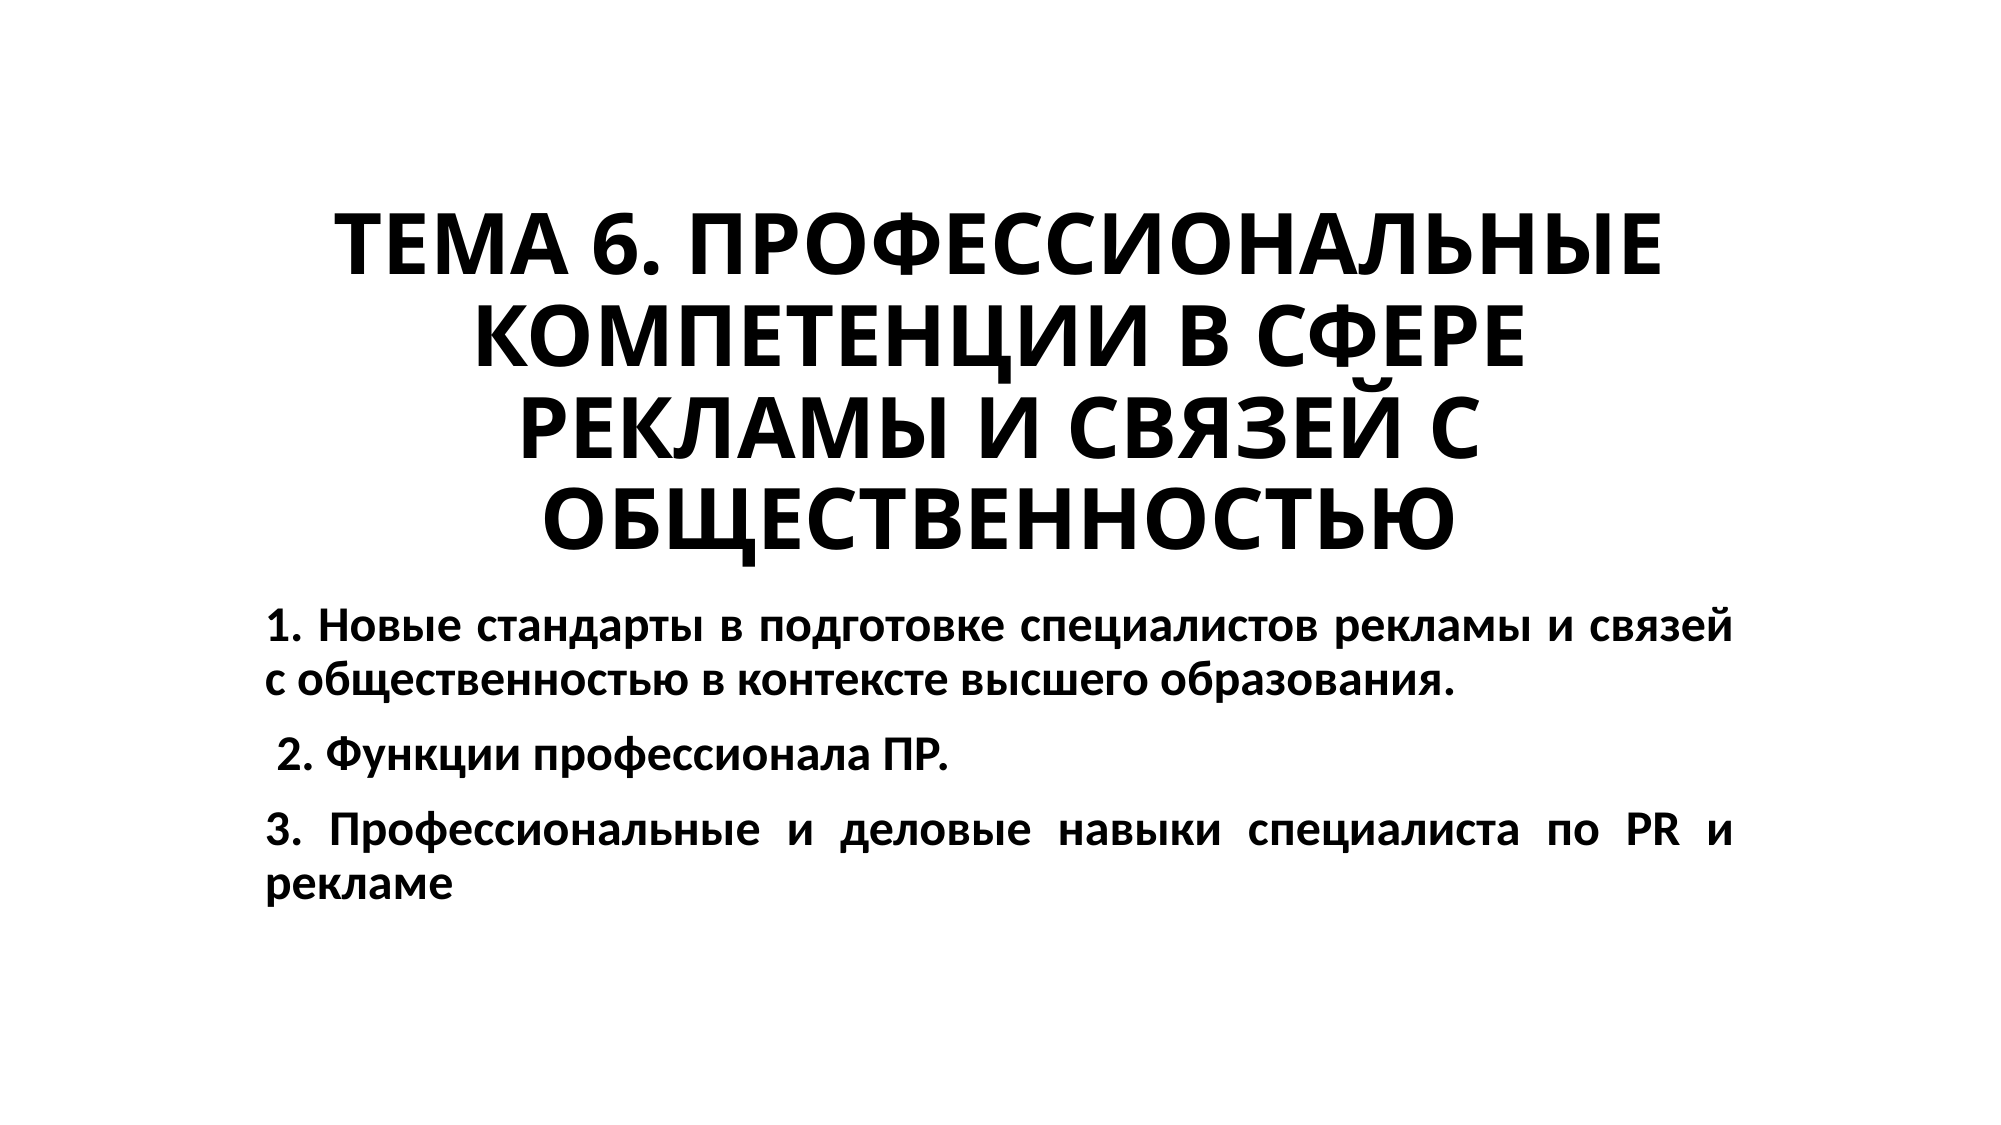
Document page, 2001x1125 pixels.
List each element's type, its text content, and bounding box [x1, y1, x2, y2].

title ТЕМА 6. ПРОФЕССИОНАЛЬНЫЕ КОМПЕТЕНЦИИ В СФЕРЕ РЕКЛАМЫ И СВЯЗЕЙ С ОБЩЕСТВЕННОСТЬЮ [249, 184, 1750, 576]
subtitle 1. Новые стандарты в подготовке специалистов рекламы и связей с общественностью в контексте высшего образования. 2. Функции профессионала ПР. 3. Профессиональные и деловые навыки специалиста по PR и рекламе [249, 590, 1750, 1090]
